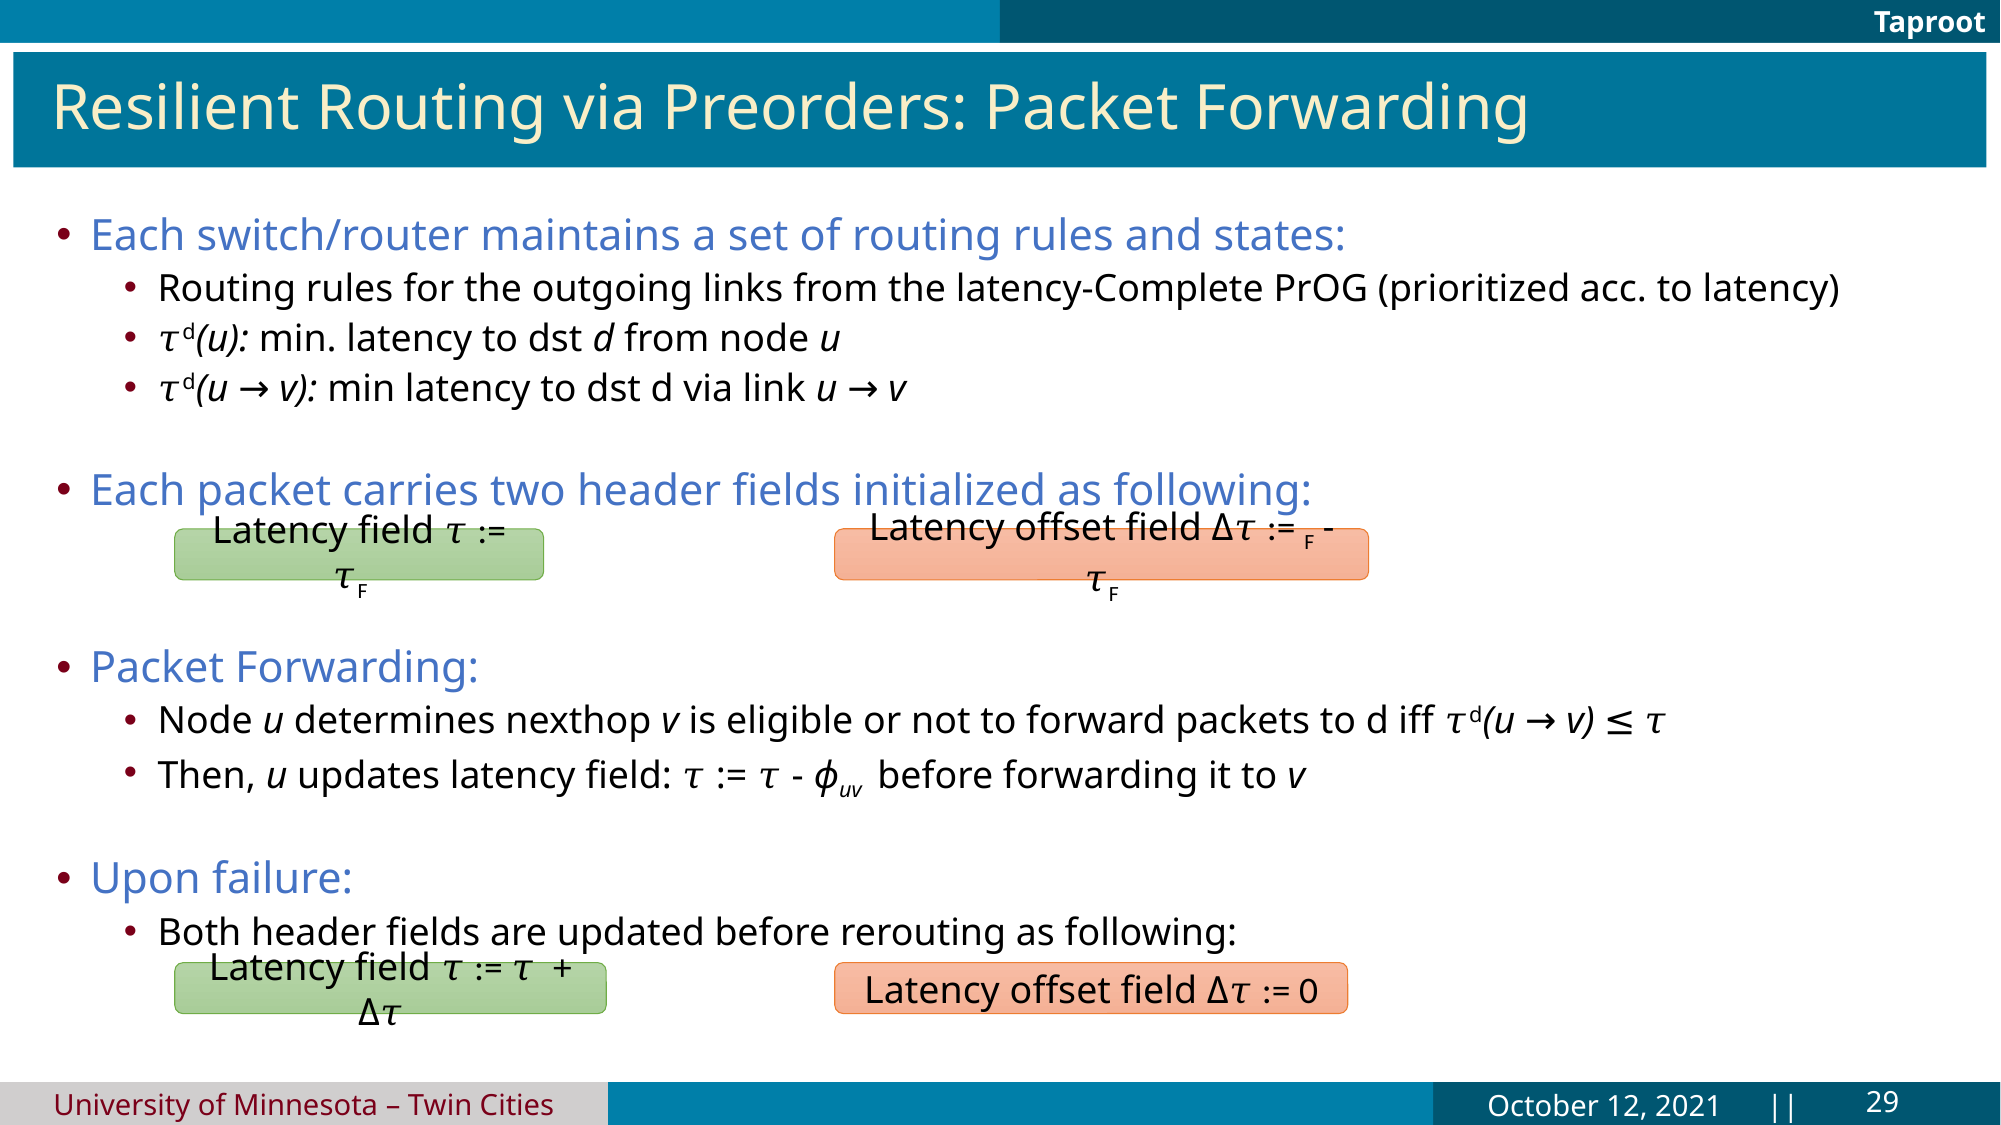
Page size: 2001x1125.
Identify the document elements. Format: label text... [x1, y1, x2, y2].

text_box Latency field 𝜏 := 𝜏F [174, 528, 545, 581]
text_box Latency field 𝜏 := 𝜏 + Δ𝜏 [174, 962, 607, 1015]
title Resilient Routing via Preorders: Packet Forwarding [13, 52, 1987, 168]
text_box Latency offset field Δ𝜏 := 0 [834, 962, 1349, 1015]
list Each switch/router maintains a set of routing rules and states: Routing rules for the outgoing links from the latency-Complete PrOG (prioritized acc. to latency) 𝜏d(u): min. latency to dst d from node u 𝜏d(u → v): min latency to dst d via link u → v Each packet carries two header fields initialized as following: Packet Forwarding: Node u determines nexthop v is eligible or not to forward packets to d iff 𝜏d(u → v) ≤ 𝜏 Then, u updates latency field: 𝜏 := 𝜏 - ɸuv before forwarding it to v Upon failure: Both header fields are updated before rerouting as following: [41, 205, 1936, 1005]
